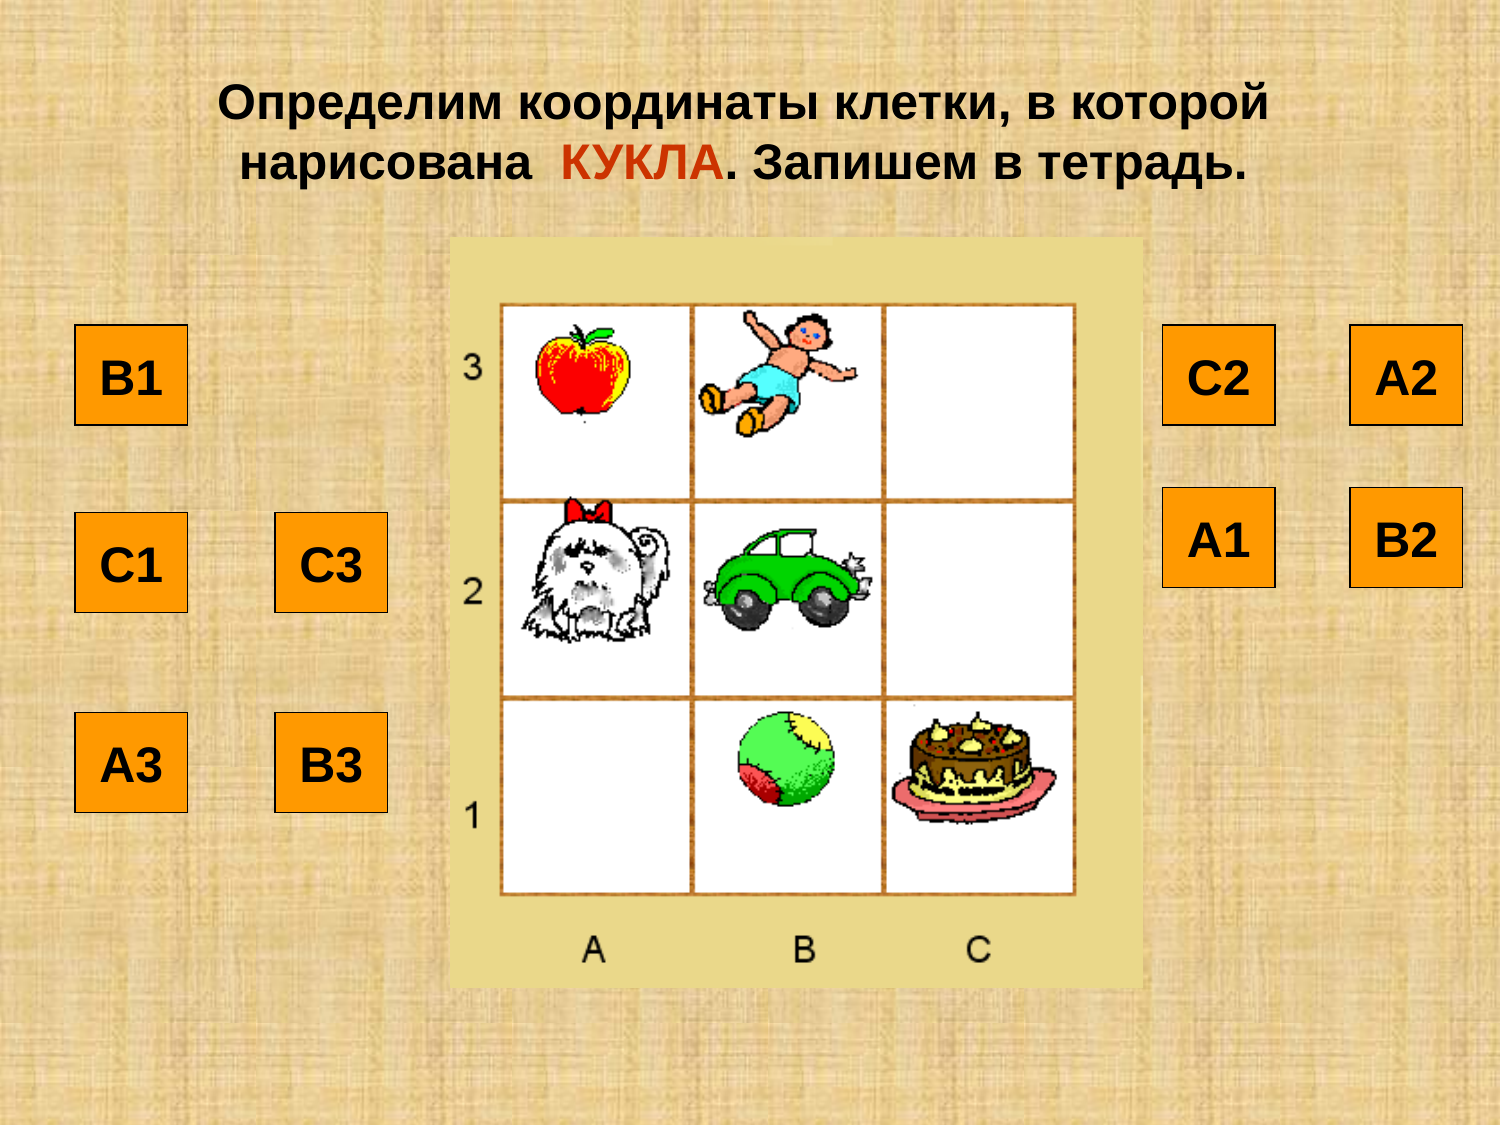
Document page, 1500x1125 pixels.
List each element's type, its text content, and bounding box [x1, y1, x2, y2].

text_box С2 [1162, 324, 1275, 425]
text_box С1 [75, 512, 188, 613]
text_box Определим координаты клетки, в которой нарисована КУКЛА. Запишем в тетрадь. [74, 62, 1413, 198]
text_box В2 [1350, 487, 1463, 588]
text_box А2 [1350, 324, 1463, 425]
text_box С3 [275, 512, 388, 613]
picture [0, 0, 1500, 1125]
text_box В3 [275, 712, 388, 813]
text_box А3 [75, 712, 188, 813]
text_box А1 [1162, 487, 1275, 588]
text_box В1 [75, 324, 188, 425]
